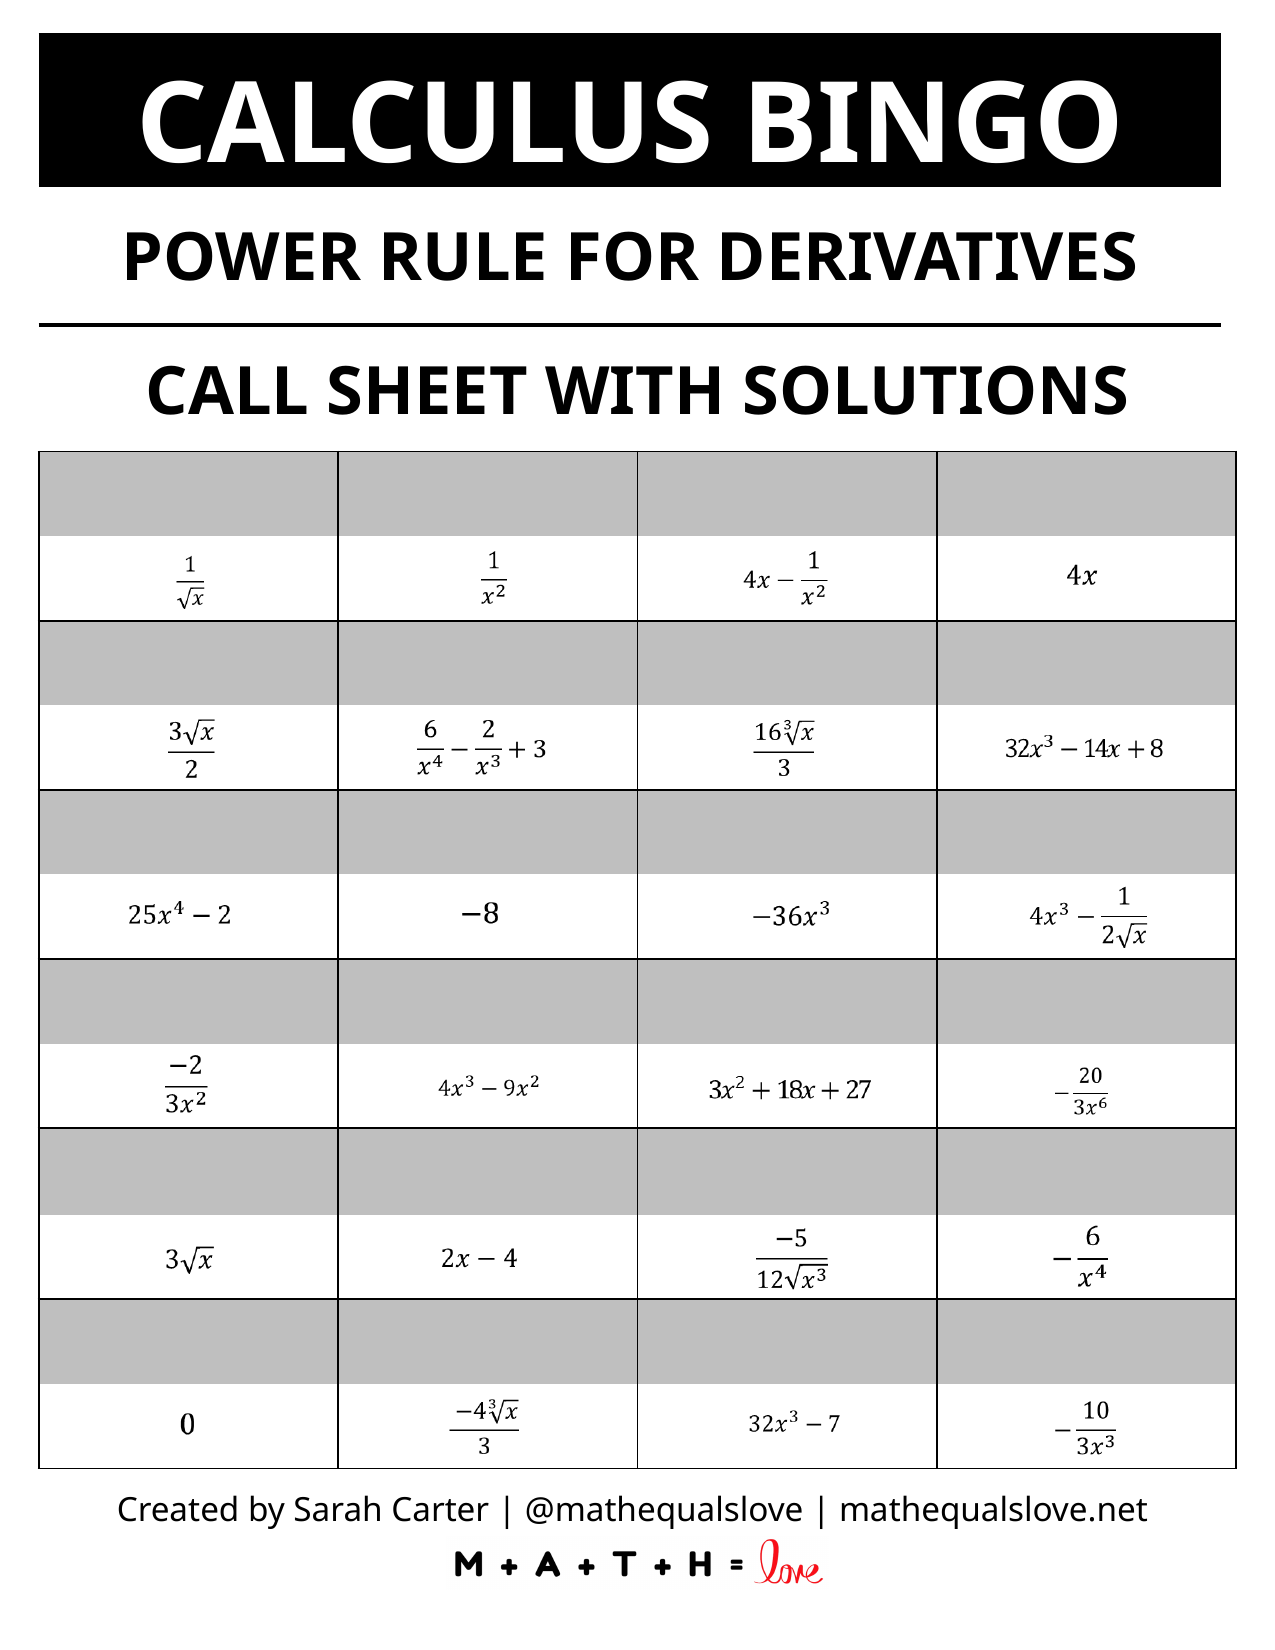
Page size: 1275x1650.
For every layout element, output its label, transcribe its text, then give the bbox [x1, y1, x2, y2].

picture [413, 716, 556, 775]
picture [446, 1394, 522, 1454]
text_box CALL SHEET WITH SOLUTIONS [38, 340, 1237, 451]
picture [429, 1072, 545, 1105]
picture [168, 1405, 207, 1445]
picture [160, 1052, 210, 1113]
picture [1047, 1222, 1111, 1287]
picture [117, 896, 241, 933]
table_header CALCULUS BINGO [39, 36, 1221, 183]
picture [752, 1225, 830, 1290]
picture [698, 1072, 879, 1109]
picture [1050, 1065, 1111, 1115]
picture [478, 548, 510, 604]
picture [164, 713, 217, 778]
picture [1050, 1398, 1119, 1455]
picture [430, 1241, 527, 1276]
picture [446, 1536, 829, 1590]
picture [746, 897, 837, 935]
text_box Created by Sarah Carter | @mathequalslove | mathequalslove.net [53, 1481, 1222, 1536]
picture [1025, 883, 1150, 948]
picture [739, 548, 830, 605]
picture [1054, 557, 1107, 595]
picture [739, 1407, 849, 1440]
picture [994, 731, 1170, 766]
picture [454, 894, 510, 934]
picture [750, 715, 817, 776]
table_cell POWER RULE FOR DERIVATIVES [39, 187, 1221, 323]
picture [154, 1241, 220, 1278]
picture [174, 553, 207, 609]
